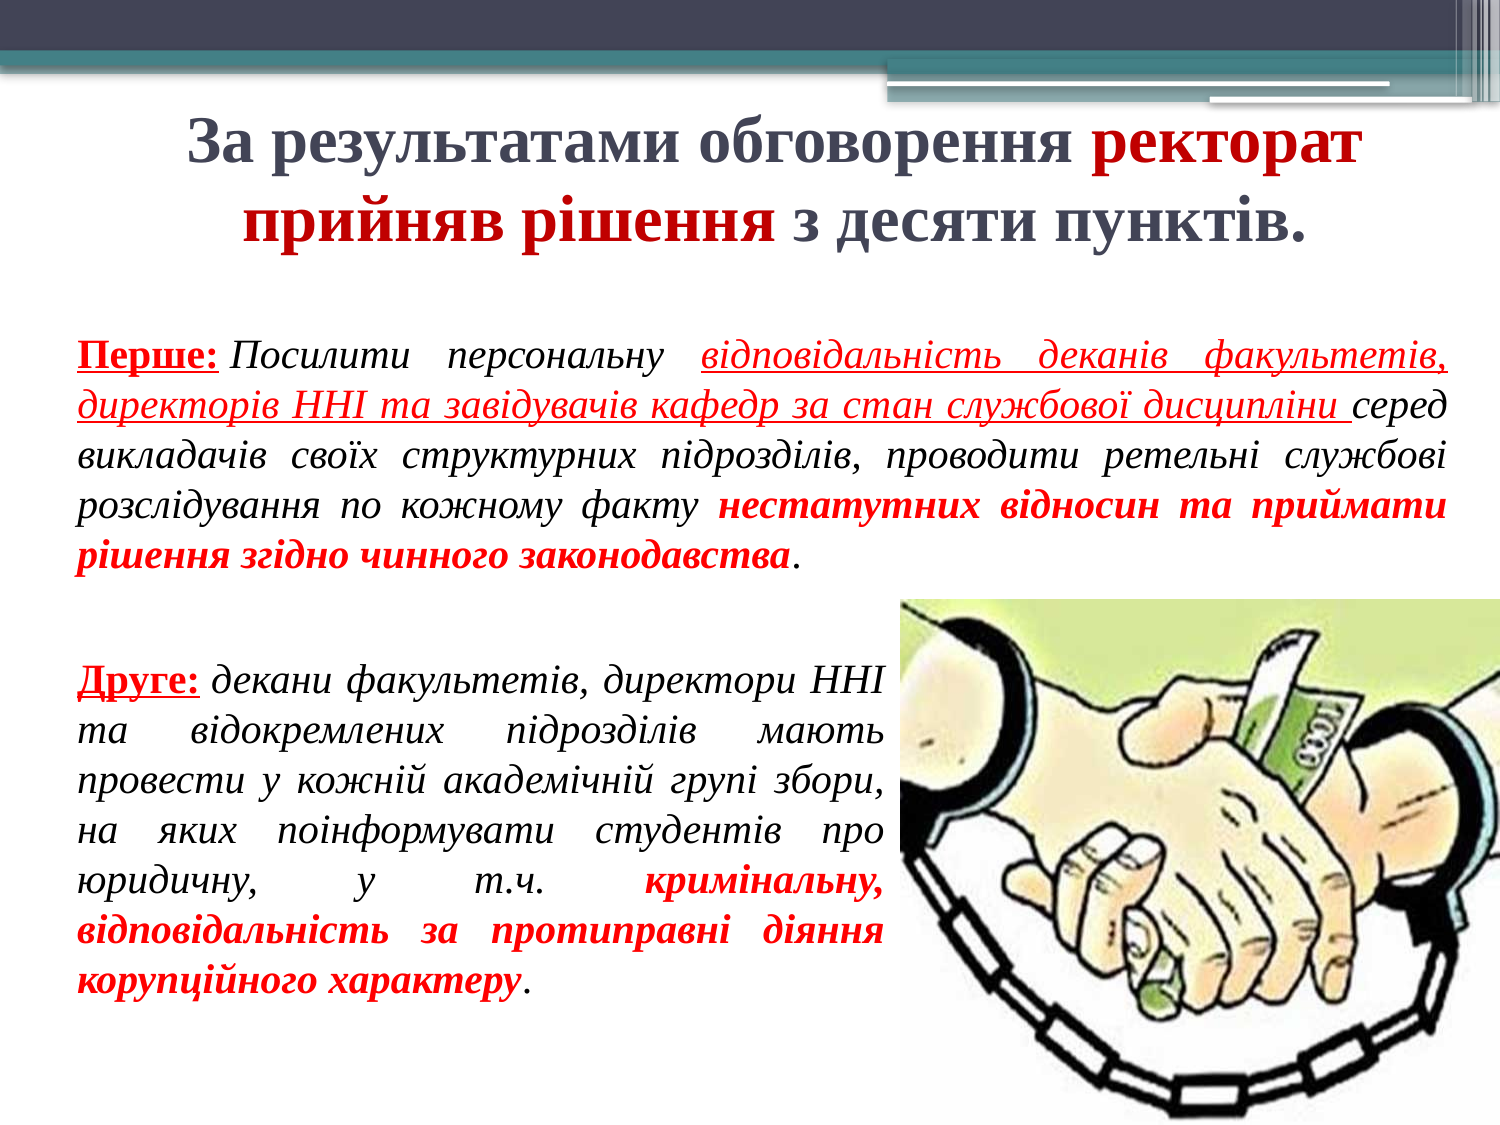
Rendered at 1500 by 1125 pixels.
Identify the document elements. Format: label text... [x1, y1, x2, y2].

picture [899, 599, 1500, 1125]
title За результатами обговорення ректорат прийняв рішення з десяти пунктів. [74, 87, 1476, 264]
text_box Перше: Посилити персональну відповідальність деканів факультетів, директорів ННІ та завідувачів кафедр за стан службової дисципліни серед викладачів своїх структурних підрозділів, проводити ретельні службові розслідування по кожному факту нестатутних відносин та приймати рішення згідно чинного законодавства. [62, 319, 1463, 643]
text_box Друге: декани факультетів, директори ННІ та відокремлених підрозділів мають провести у кожній академічній групі збори, на яких поінформувати студентів про юридичну, у т.ч. кримінальну, відповідальність за протиправні діяння корупційного характеру. [62, 643, 892, 1009]
